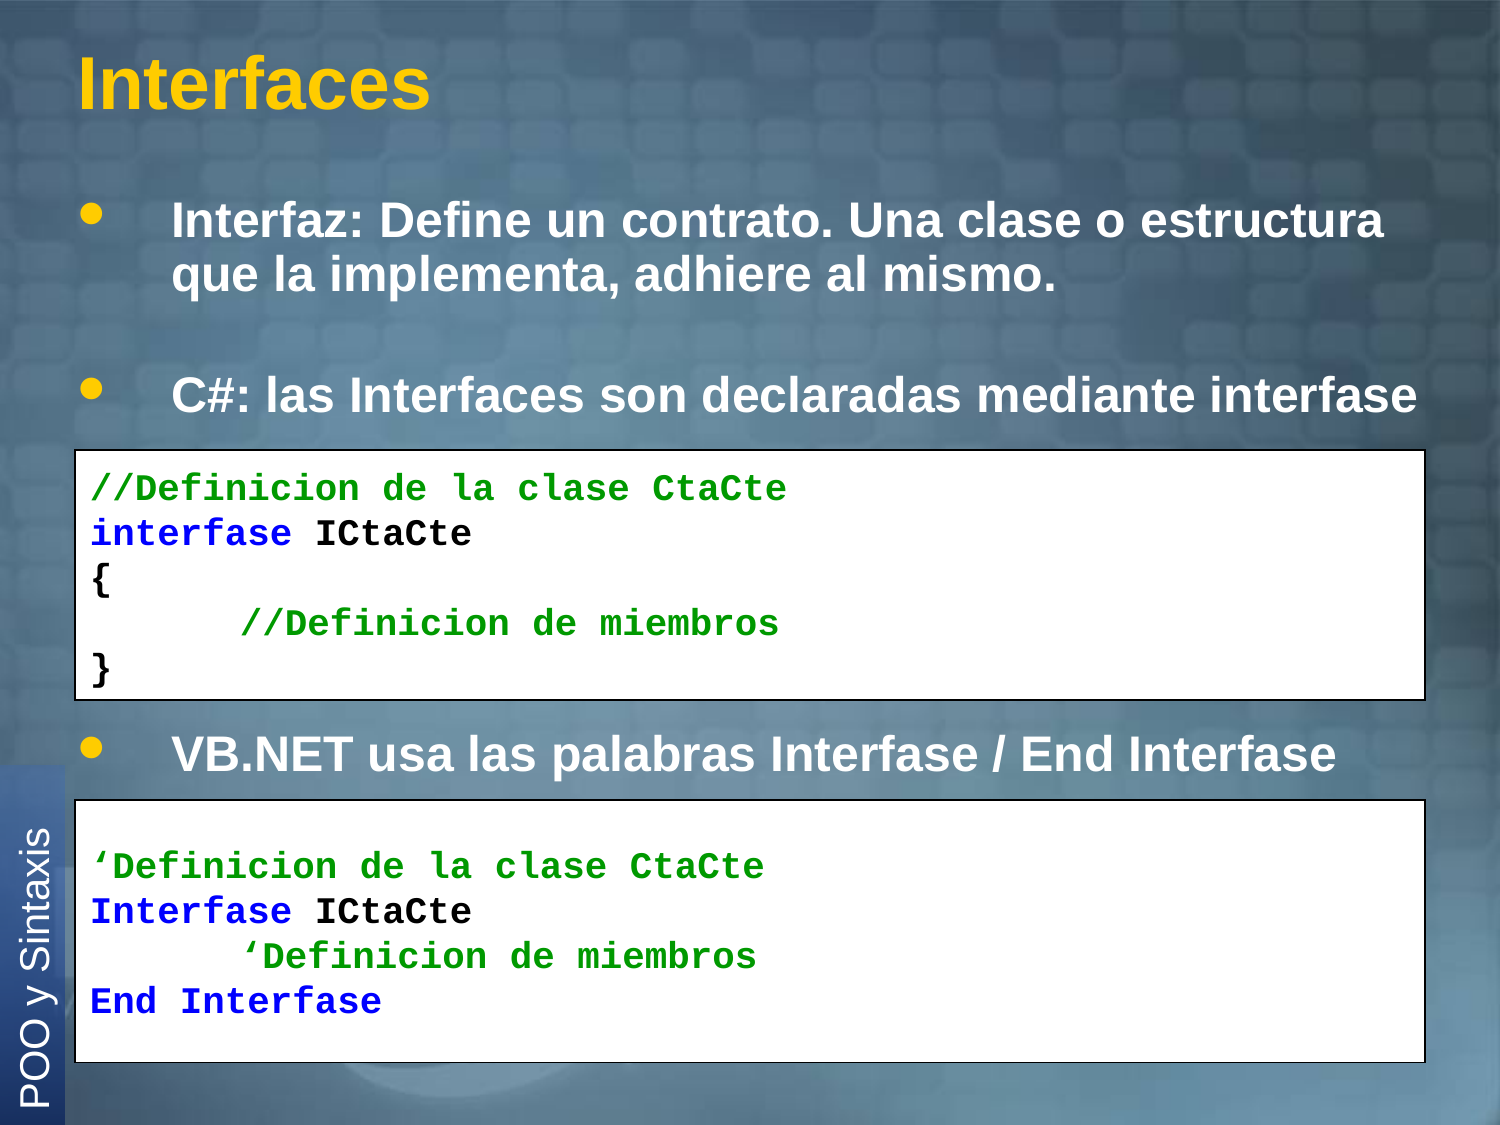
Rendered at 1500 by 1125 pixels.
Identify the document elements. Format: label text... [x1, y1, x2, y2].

text_box Interfaz: Define un contrato. Una clase o estructura que la implementa, adhiere al mismo. [62, 187, 1439, 311]
picture [0, 0, 1500, 1125]
text_box POO y Sintaxis [0, 765, 65, 1125]
title Interfaces [62, 37, 1469, 134]
list C#: las Interfaces son declaradas mediante interfase [62, 362, 1439, 431]
text_box VB.NET usa las palabras Interfase / End Interfase [62, 721, 1439, 790]
text_box ‘Definicion de la clase CtaCte Interfase ICtaCte ‘Definicion de miembros End Interfase [74, 800, 1425, 1063]
text_box //Definicion de la clase CtaCte interfase ICtaCte { //Definicion de miembros } [74, 450, 1425, 700]
